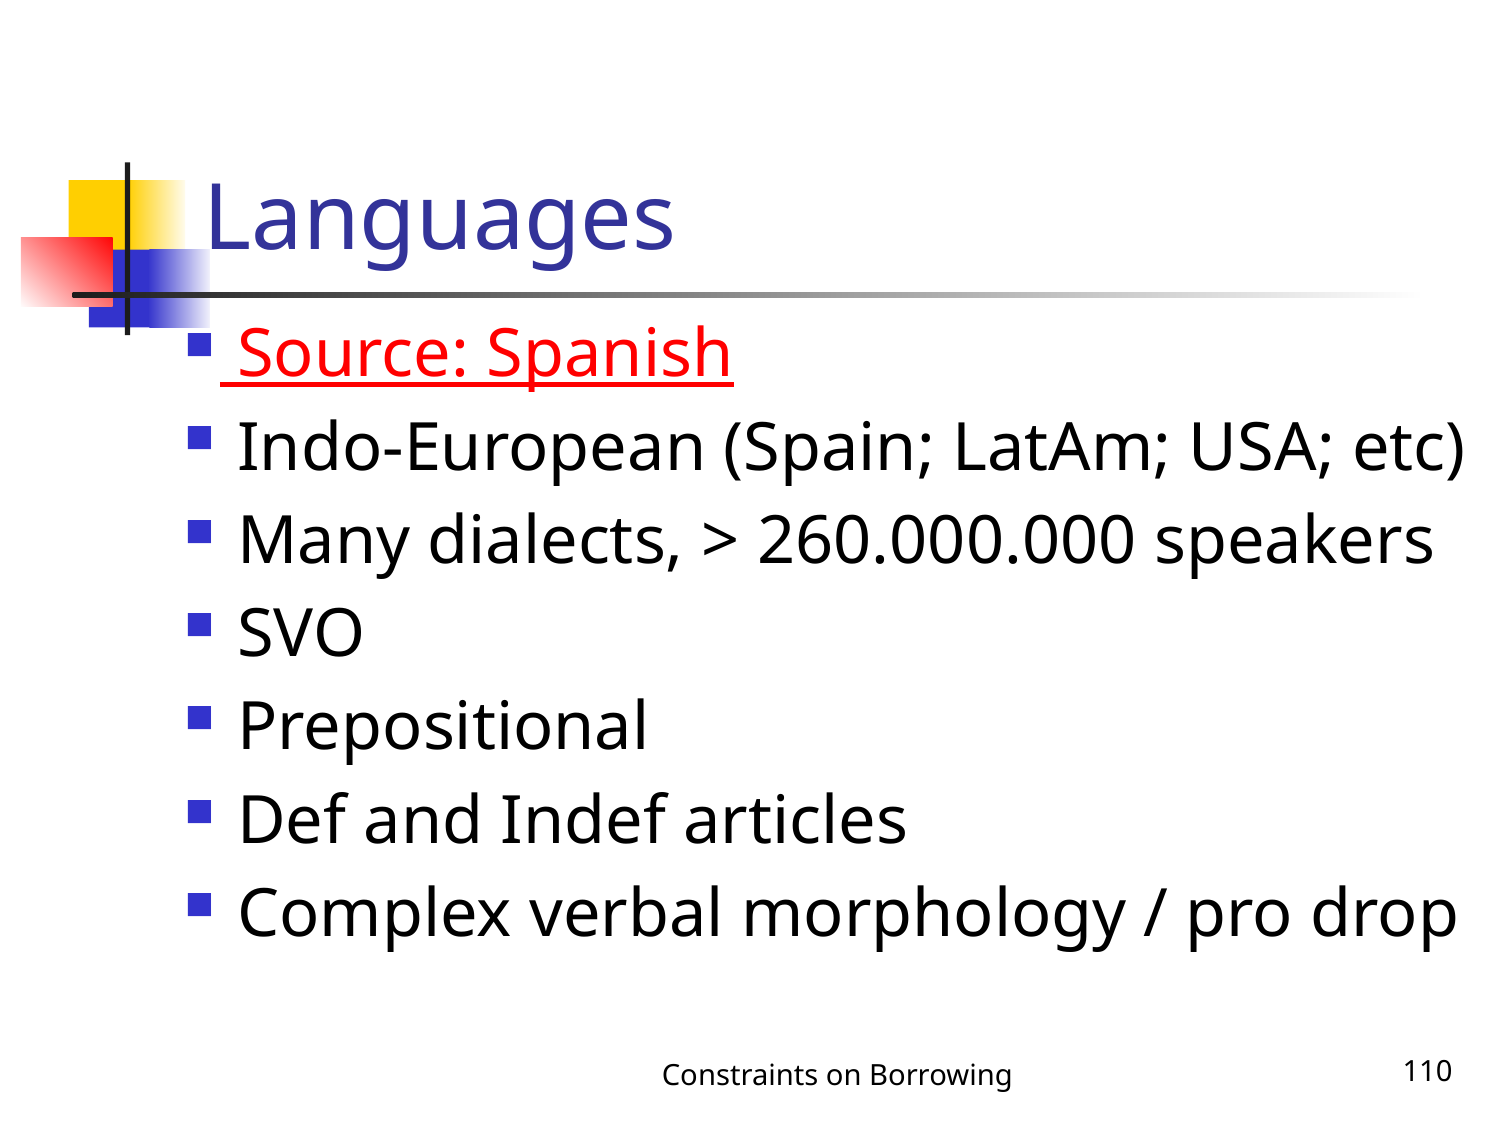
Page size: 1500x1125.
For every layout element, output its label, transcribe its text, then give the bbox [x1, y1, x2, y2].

footer Constraints on Borrowing [599, 1023, 1076, 1100]
title Languages [188, 34, 1468, 276]
slide_number 110 [1154, 1023, 1468, 1100]
text_box Source: Spanish Indo-European (Spain; LatAm; USA; etc) Many dialects, > 260.000.000 speakers SVO Prepositional Def and Indef articles Complex verbal morphology / pro drop [169, 302, 1482, 958]
